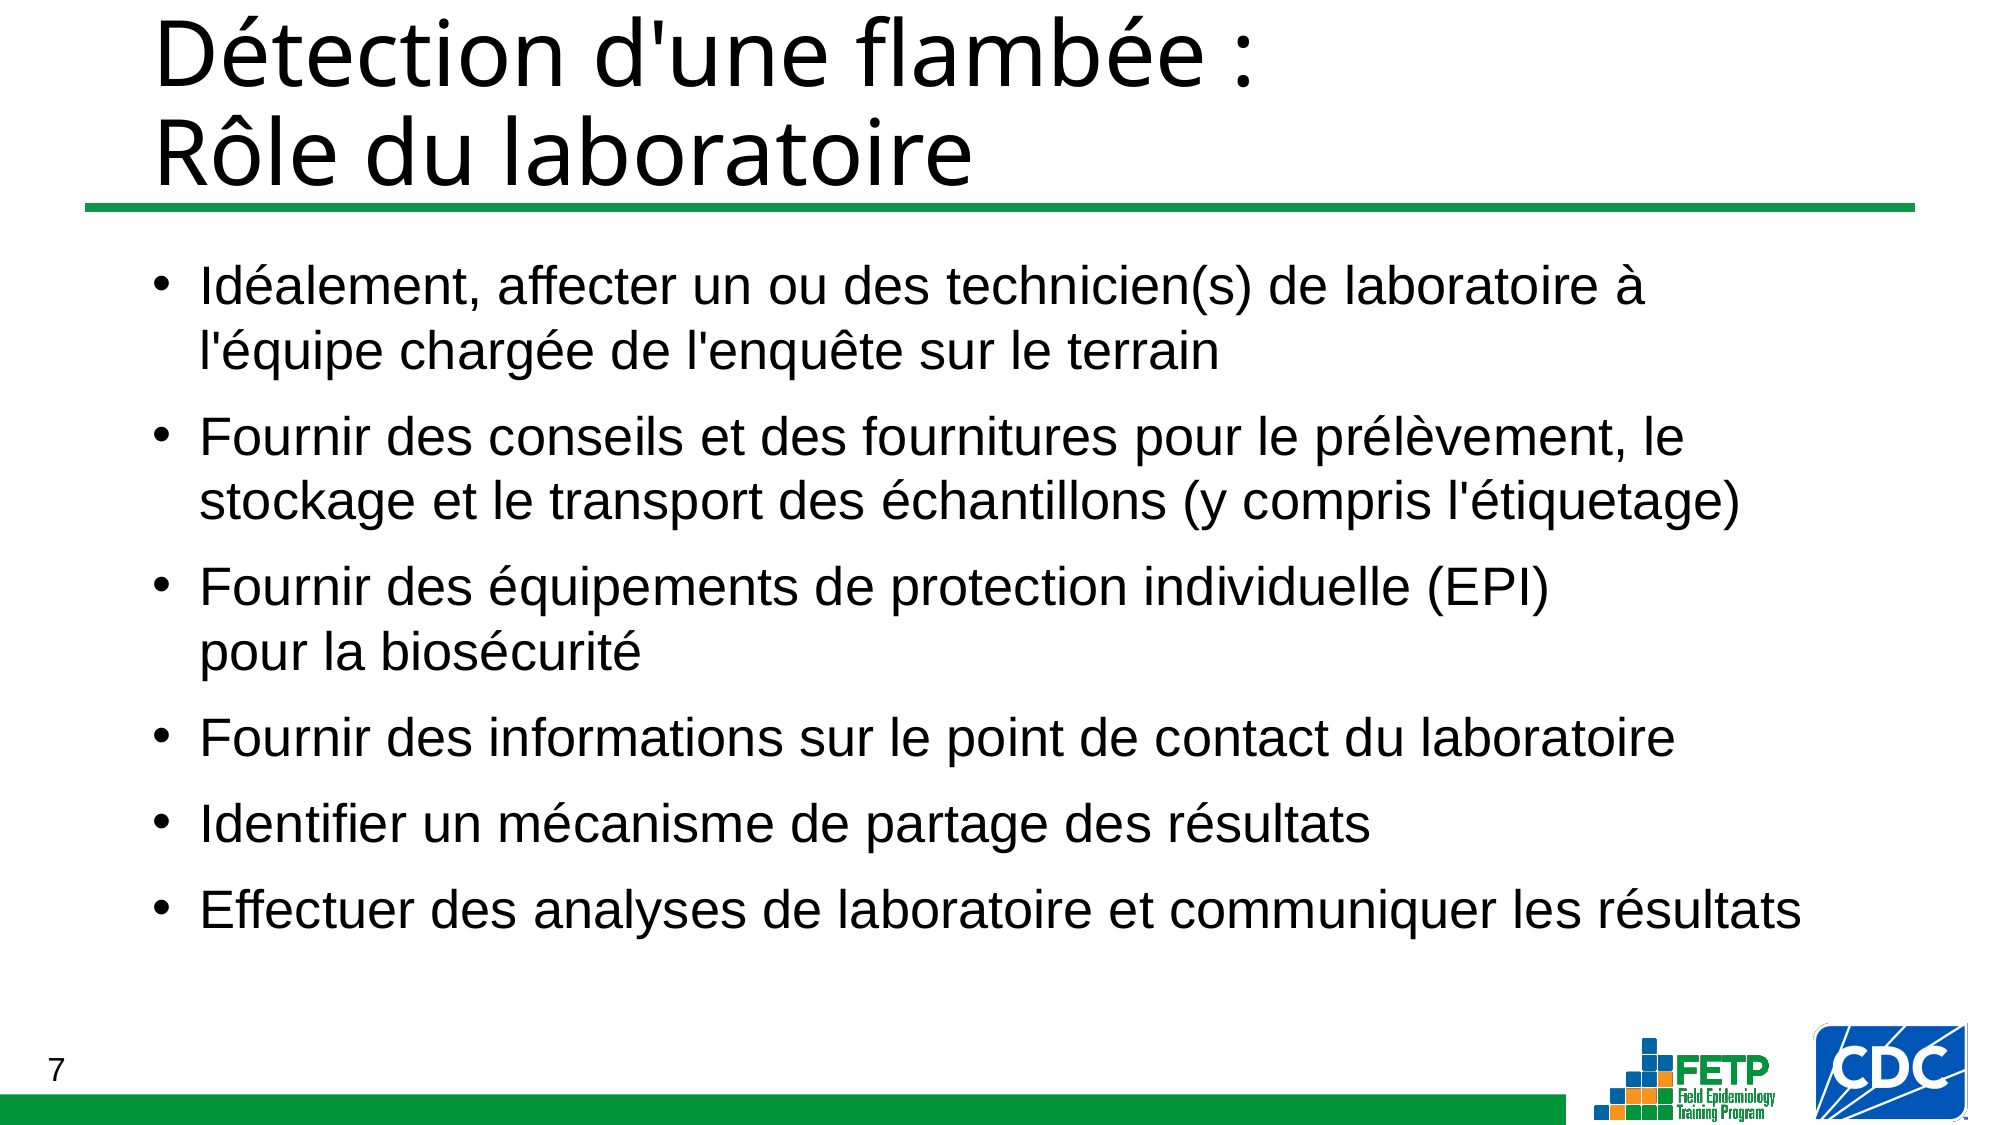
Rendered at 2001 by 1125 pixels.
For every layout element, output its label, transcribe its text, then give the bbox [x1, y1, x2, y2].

title Détection d'une flambée : Rôle du laboratoire [137, 0, 1863, 207]
picture [1594, 1038, 1775, 1122]
list Idéalement, affecter un ou des technicien(s) de laboratoire à l'équipe chargée de l'enquête sur le terrain Fournir des conseils et des fournitures pour le prélèvement, le stockage et le transport des échantillons (y compris l'étiquetage) Fournir des équipements de protection individuelle (EPI) pour la biosécurité Fournir des informations sur le point de contact du laboratoire Identifier un mécanisme de partage des résultats Effectuer des analyses de laboratoire et communiquer les résultats [137, 242, 1863, 1004]
picture [1813, 1023, 1968, 1122]
